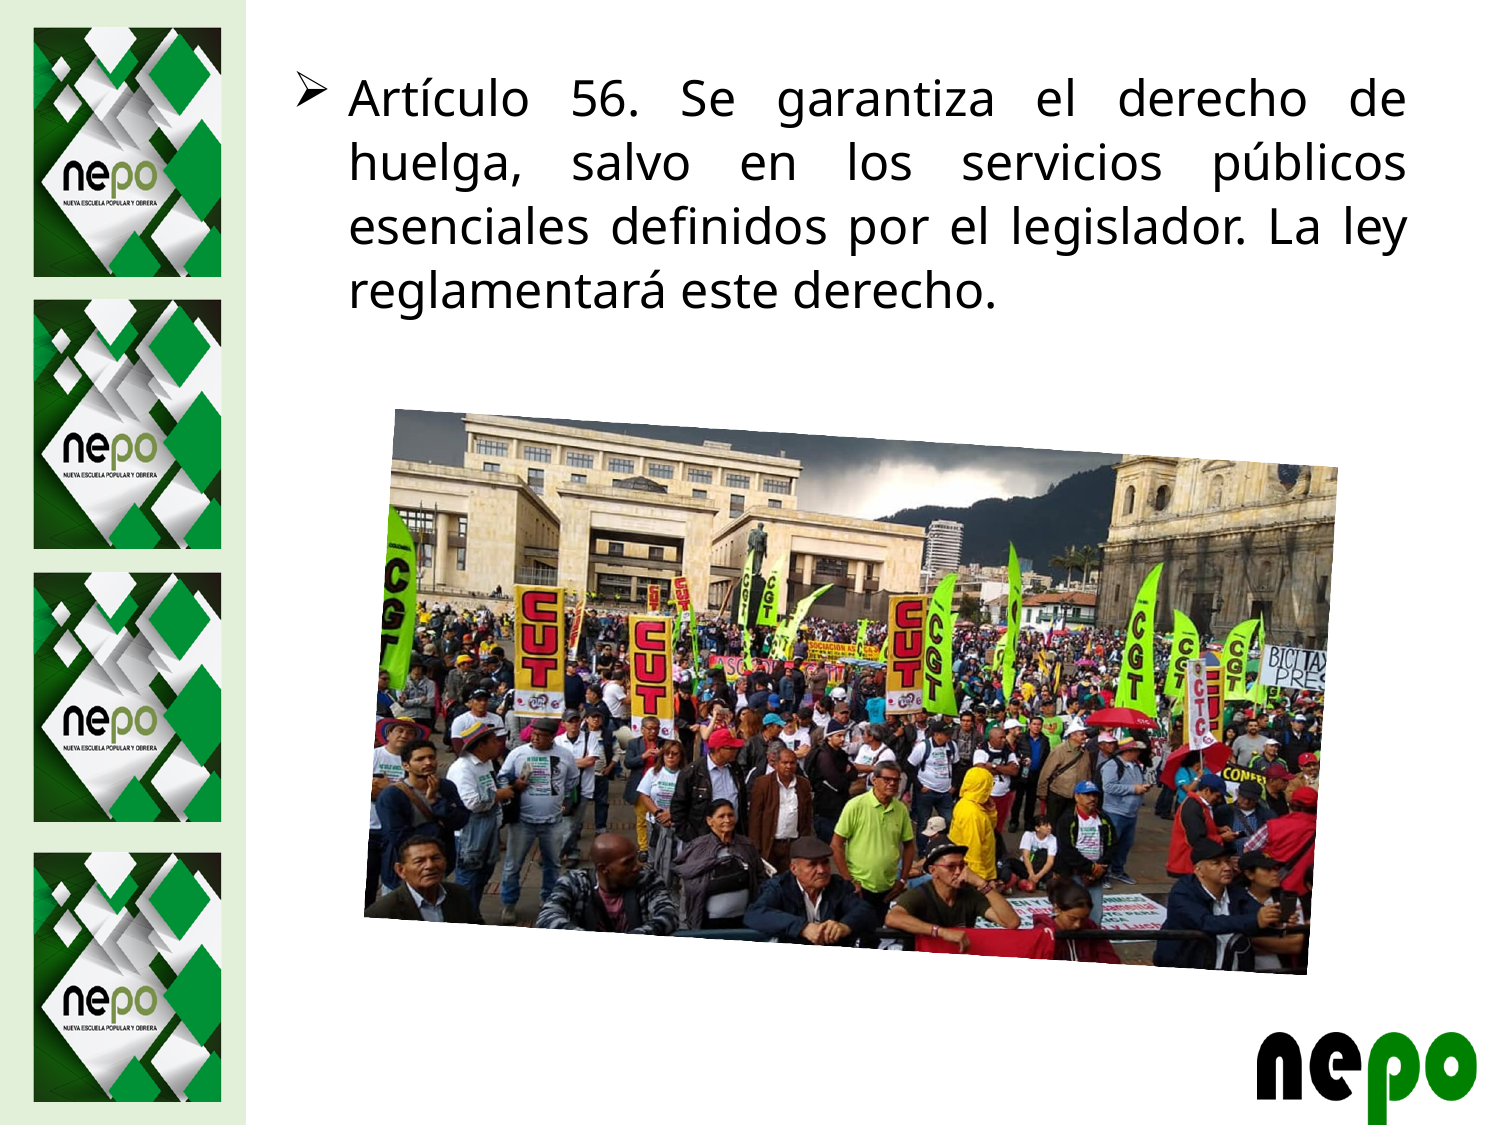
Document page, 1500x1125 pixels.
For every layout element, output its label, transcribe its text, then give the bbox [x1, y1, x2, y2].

text_box Artículo 56. Se garantiza el derecho de huelga, salvo en los servicios públicos esenciales definidos por el legislador. La ley reglamentará este derecho. [277, 54, 1424, 715]
picture [0, 0, 246, 1125]
picture [365, 409, 1337, 975]
picture [1257, 1032, 1477, 1125]
